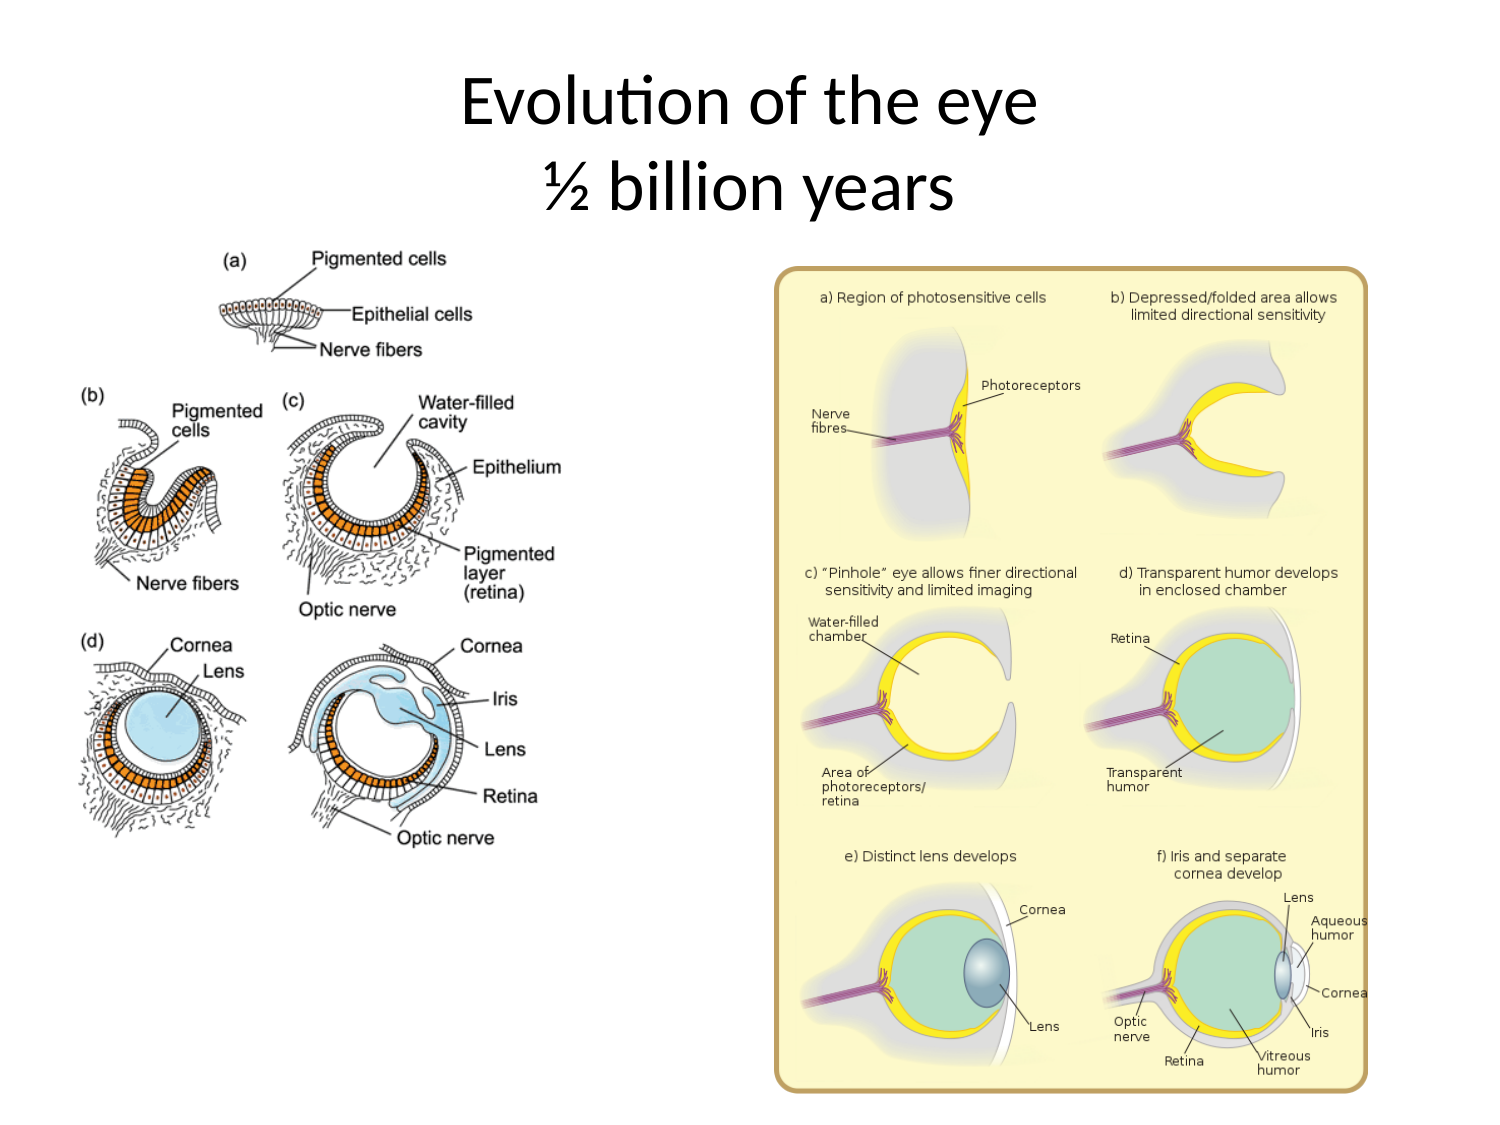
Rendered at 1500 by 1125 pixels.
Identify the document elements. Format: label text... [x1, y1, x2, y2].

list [62, 237, 572, 862]
title Evolution of the eye ½ billion years [75, 45, 1425, 233]
picture [774, 266, 1368, 1094]
